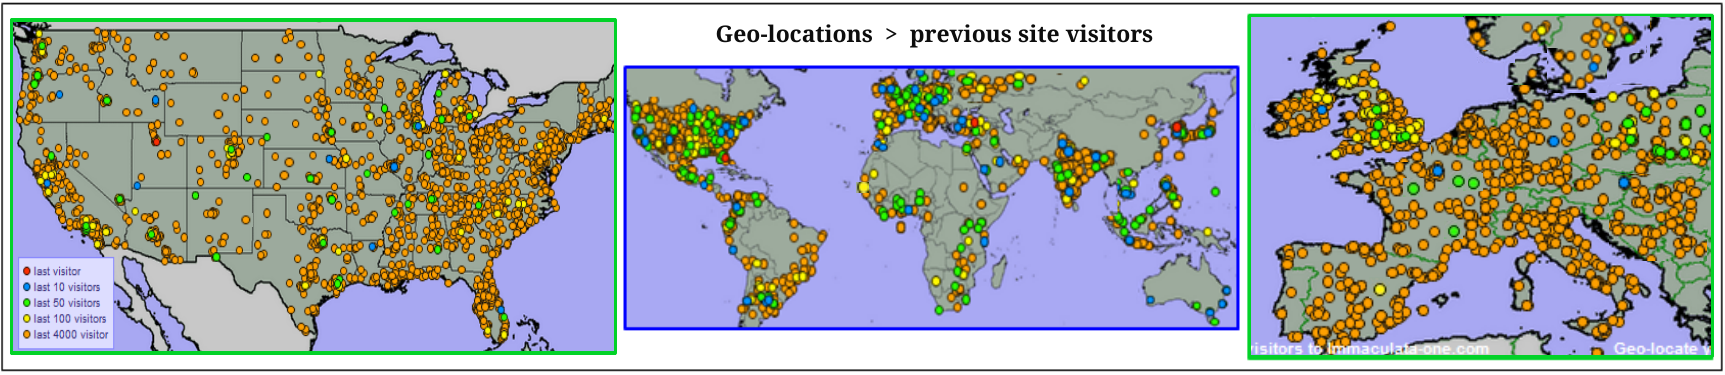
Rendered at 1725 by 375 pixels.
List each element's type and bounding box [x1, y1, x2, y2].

text_box [1251, 16, 1711, 356]
picture [0, 0, 1725, 375]
